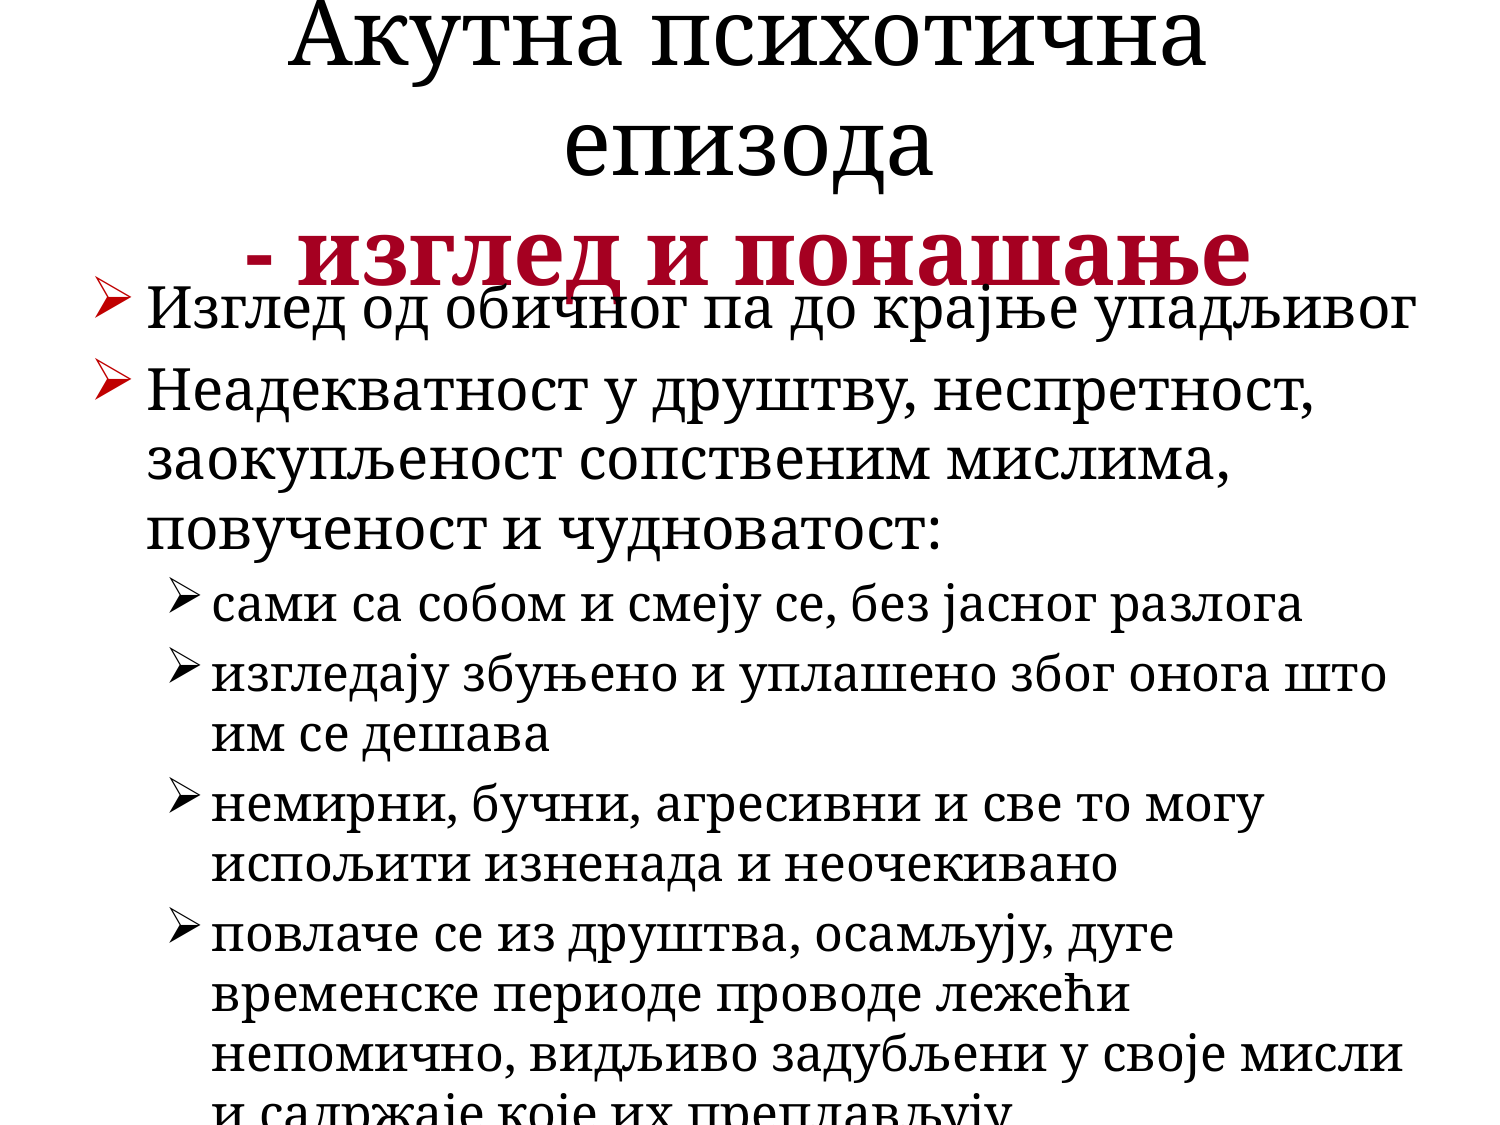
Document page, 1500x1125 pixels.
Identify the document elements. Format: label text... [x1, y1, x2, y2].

list Изглед од обичног па до крајње упадљивог Неадекватност у друштву, неспретност, заокупљеност сопственим мислима, повученост и чудноватост: сами са собом и смеју се, без јасног разлога изгледају збуњено и уплашено због онога што им се дешава немирни, бучни, агресивни и све то могу испољити изненада и неочекивано повлаче се из друштва, осамљују, дуге временске периоде проводе лежећи непомично, видљиво задубљени у своје мисли и садржаје које их преплављују [74, 262, 1460, 1006]
title Акутна психотична епизода - изглед и понашање [74, 44, 1426, 233]
